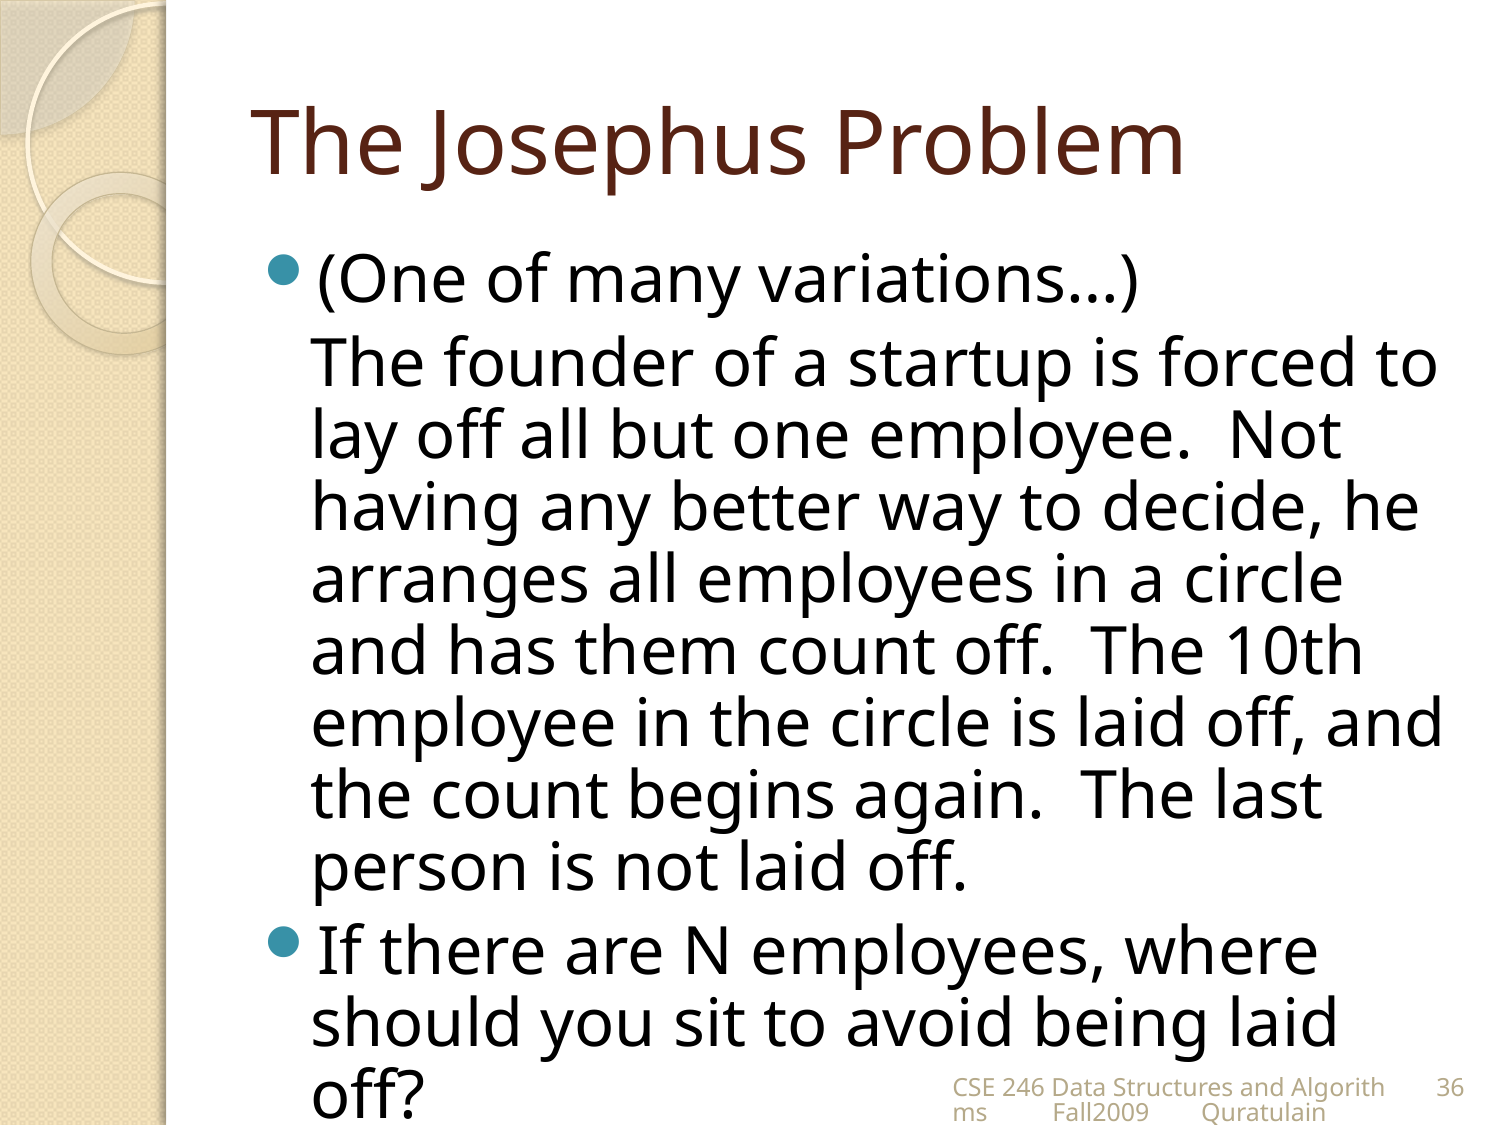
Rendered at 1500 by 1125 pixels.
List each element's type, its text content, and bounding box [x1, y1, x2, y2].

title The Josephus Problem [235, 45, 1466, 233]
slide_number 36 [1413, 1034, 1488, 1113]
list (One of many variations…) The founder of a startup is forced to lay off all but one employee. Not having any better way to decide, he arranges all employees in a circle and has them count off. The 10th employee in the circle is laid off, and the count begins again. The last person is not laid off. If there are N employees, where should you sit to avoid being laid off? [235, 237, 1466, 1025]
footer CSE 246 Data Structures and Algorithms Fall2009 Quratulain [937, 1034, 1413, 1113]
